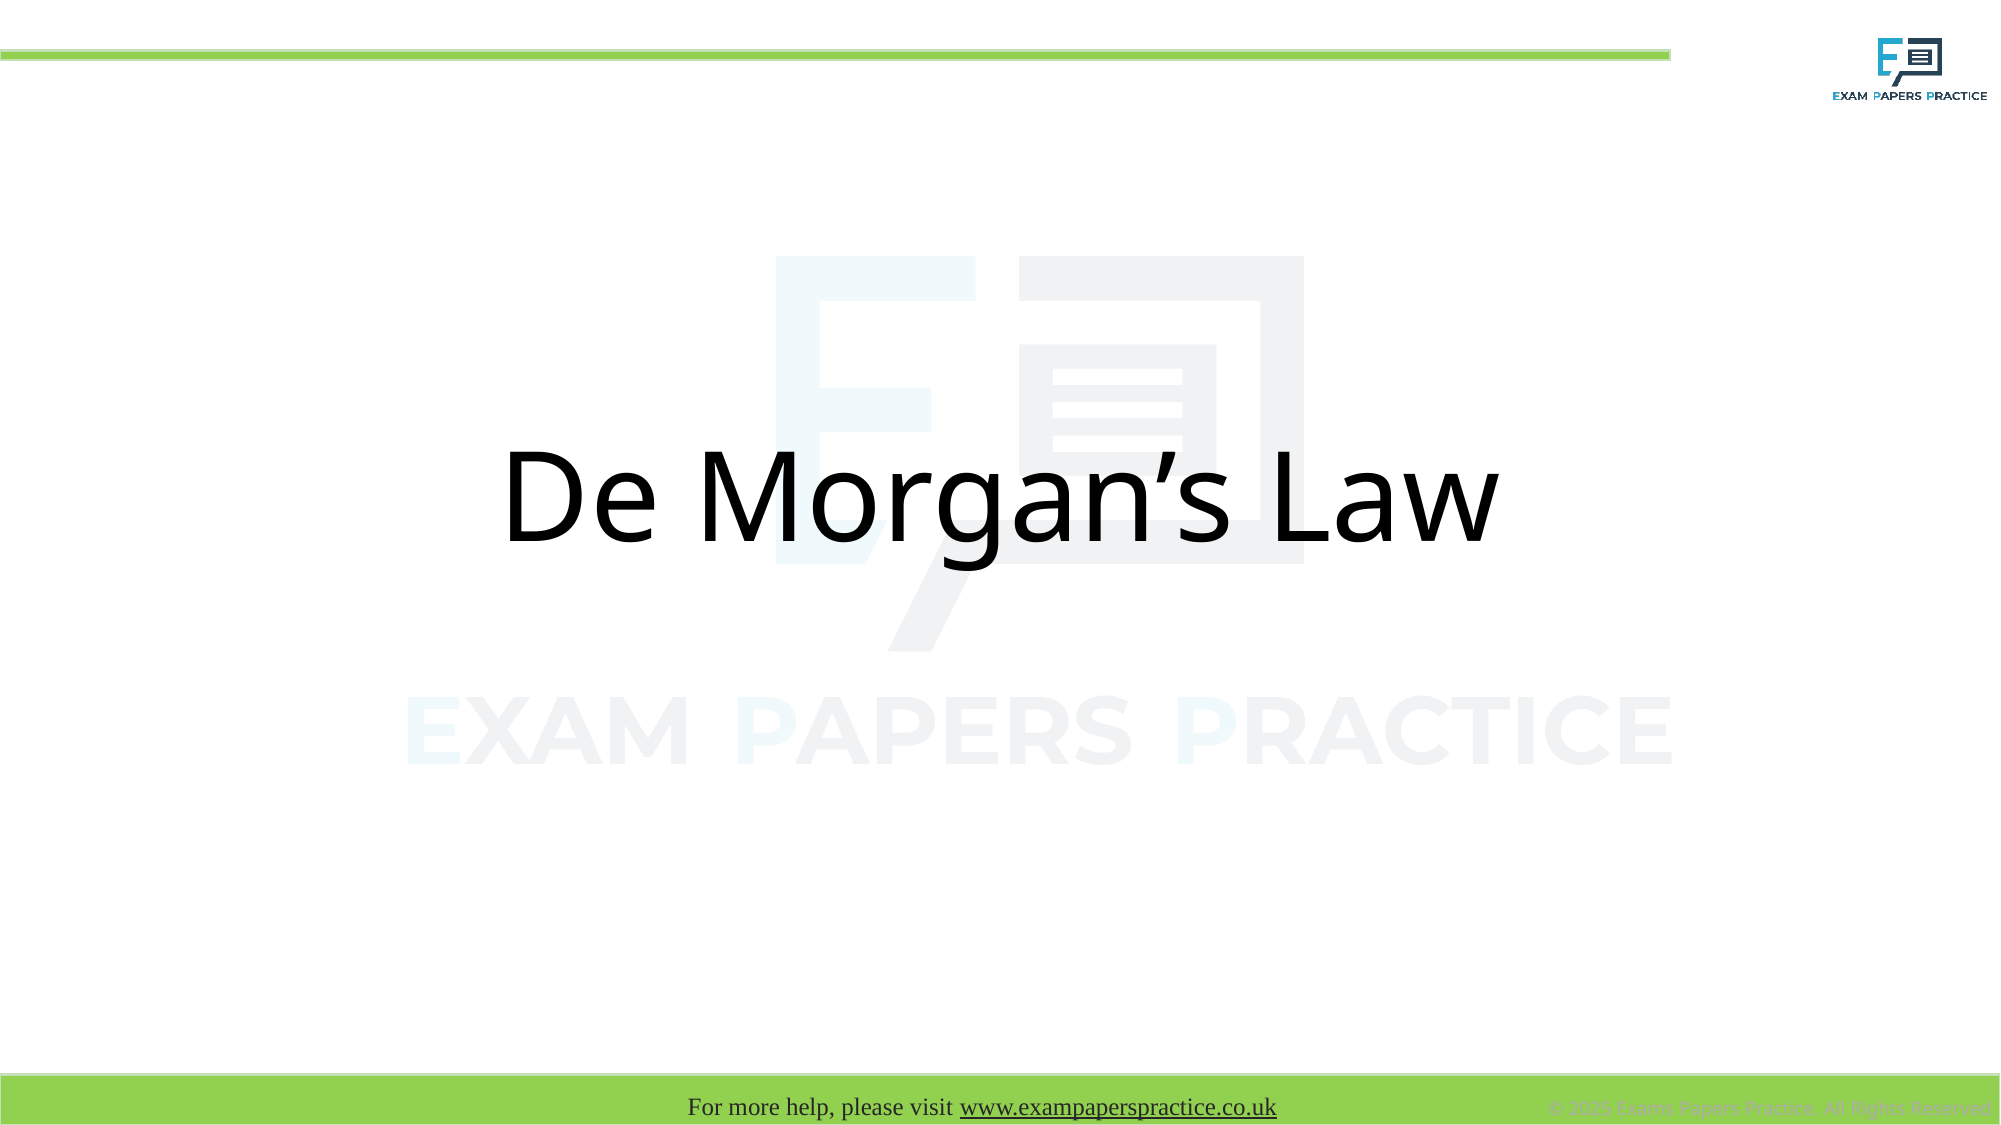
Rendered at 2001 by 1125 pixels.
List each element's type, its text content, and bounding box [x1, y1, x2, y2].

title De Morgan’s Law [249, 184, 1750, 576]
